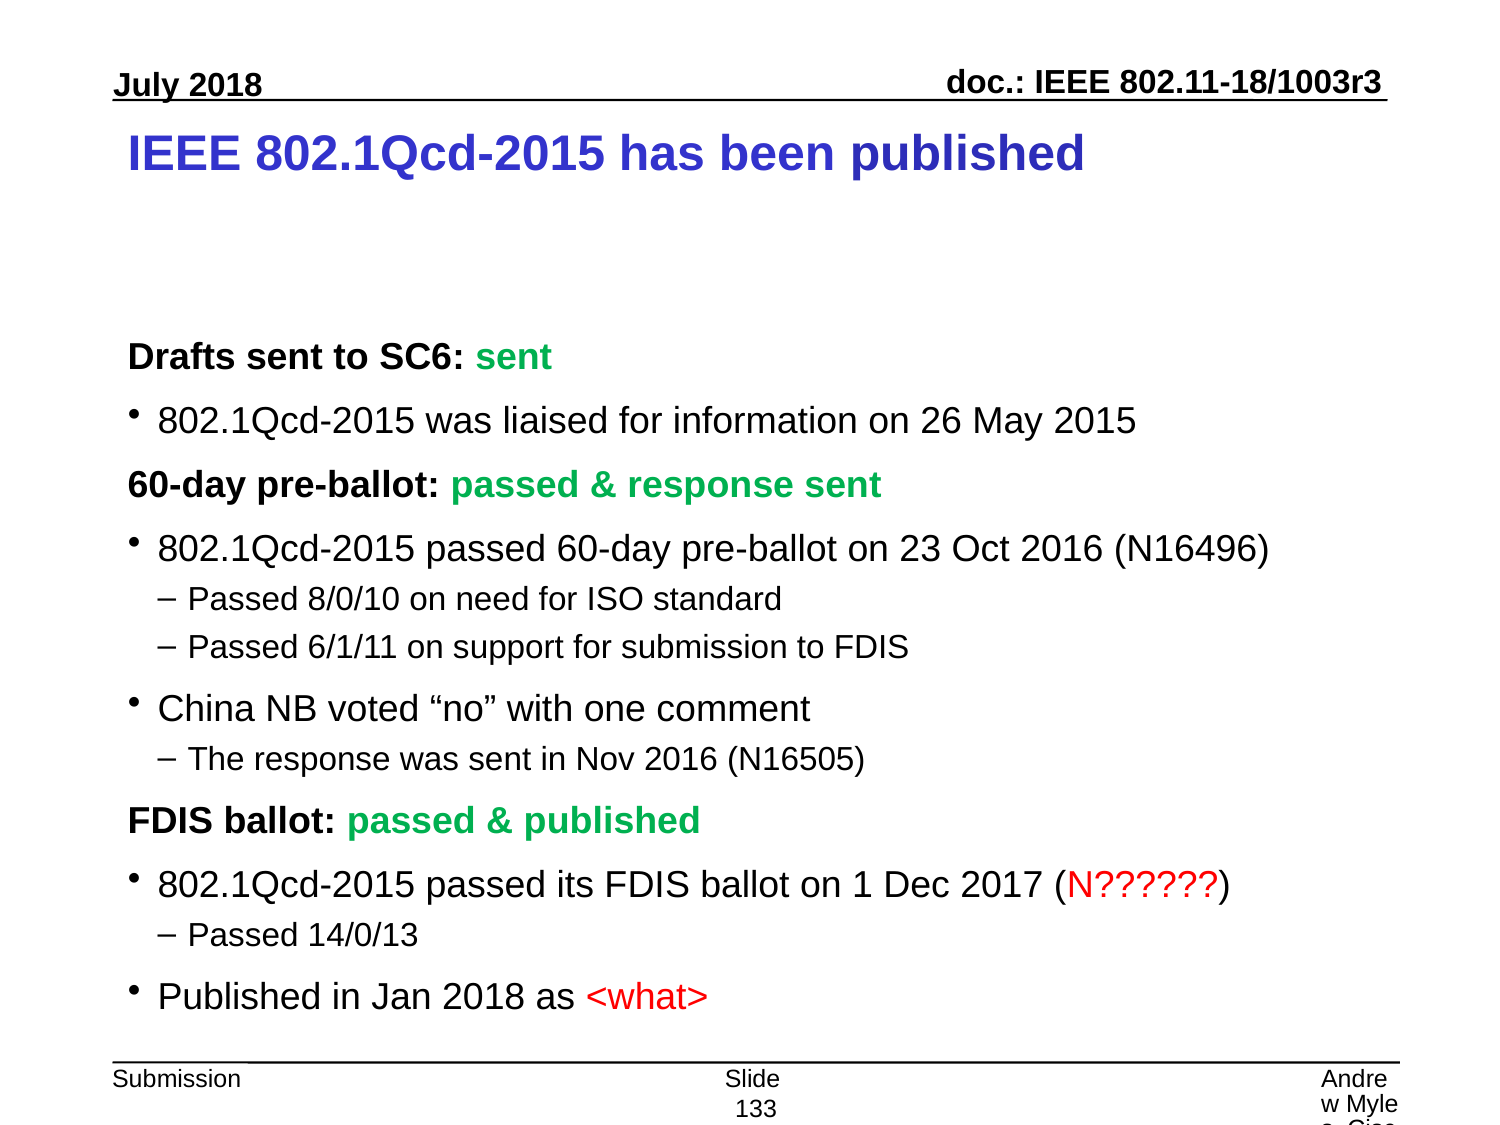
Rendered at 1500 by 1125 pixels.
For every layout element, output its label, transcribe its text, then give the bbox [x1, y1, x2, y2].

slide_number Slide 133 [709, 1061, 803, 1093]
footer Andrew Myles, Cisco [1320, 1061, 1402, 1093]
list Drafts sent to SC6: sent 802.1Qcd-2015 was liaised for information on 26 May 2015 60-day pre-ballot: passed & response sent 802.1Qcd-2015 passed 60-day pre-ballot on 23 Oct 2016 (N16496) Passed 8/0/10 on need for ISO standard Passed 6/1/11 on support for submission to FDIS China NB voted “no” with one comment The response was sent in Nov 2016 (N16505) FDIS ballot: passed & published 802.1Qcd-2015 passed its FDIS ballot on 1 Dec 2017 (N??????) Passed 14/0/13 Published in Jan 2018 as <what> [112, 324, 1388, 1000]
title IEEE 802.1Qcd-2015 has been published [112, 112, 1388, 288]
